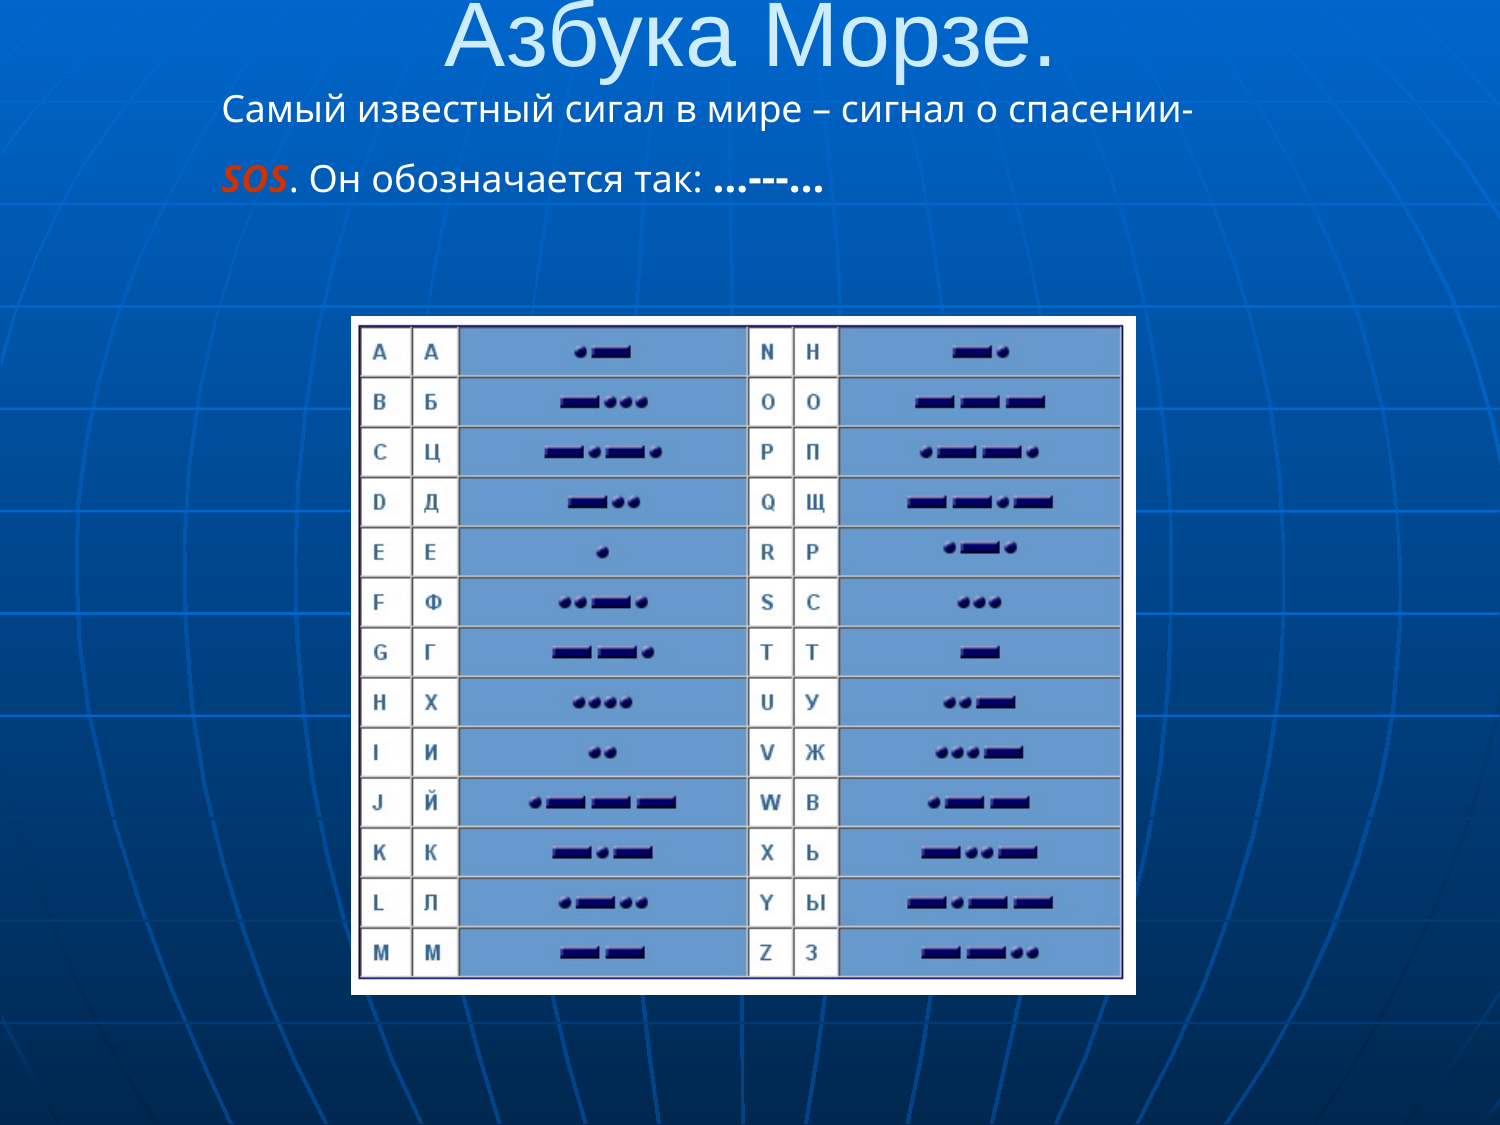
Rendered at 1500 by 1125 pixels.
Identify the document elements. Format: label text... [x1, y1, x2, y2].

picture [351, 316, 1137, 995]
text_box Самый известный сигал в мире – сигнал о спасении- SOS. Он обозначается так: …---… [206, 78, 1317, 209]
title Азбука Морзе. [76, 0, 1428, 124]
